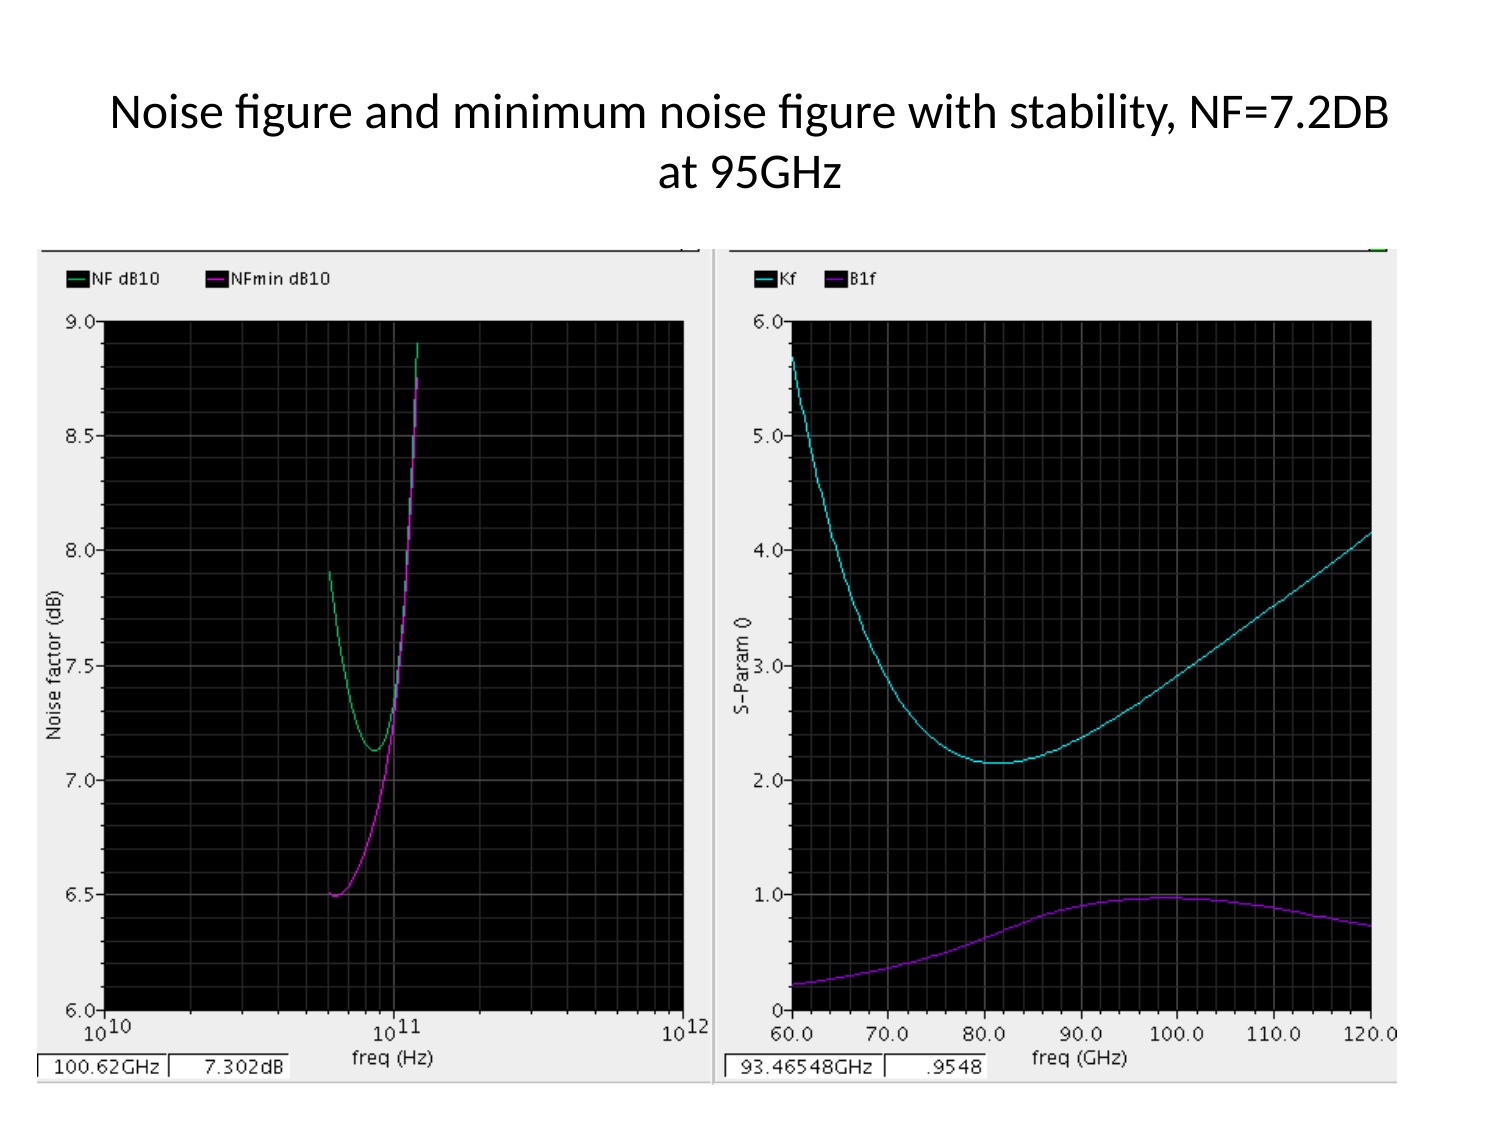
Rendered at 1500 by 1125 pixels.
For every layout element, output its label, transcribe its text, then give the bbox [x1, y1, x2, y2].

picture [37, 249, 1398, 1085]
title Noise figure and minimum noise figure with stability, NF=7.2DB at 95GHz [75, 45, 1425, 233]
